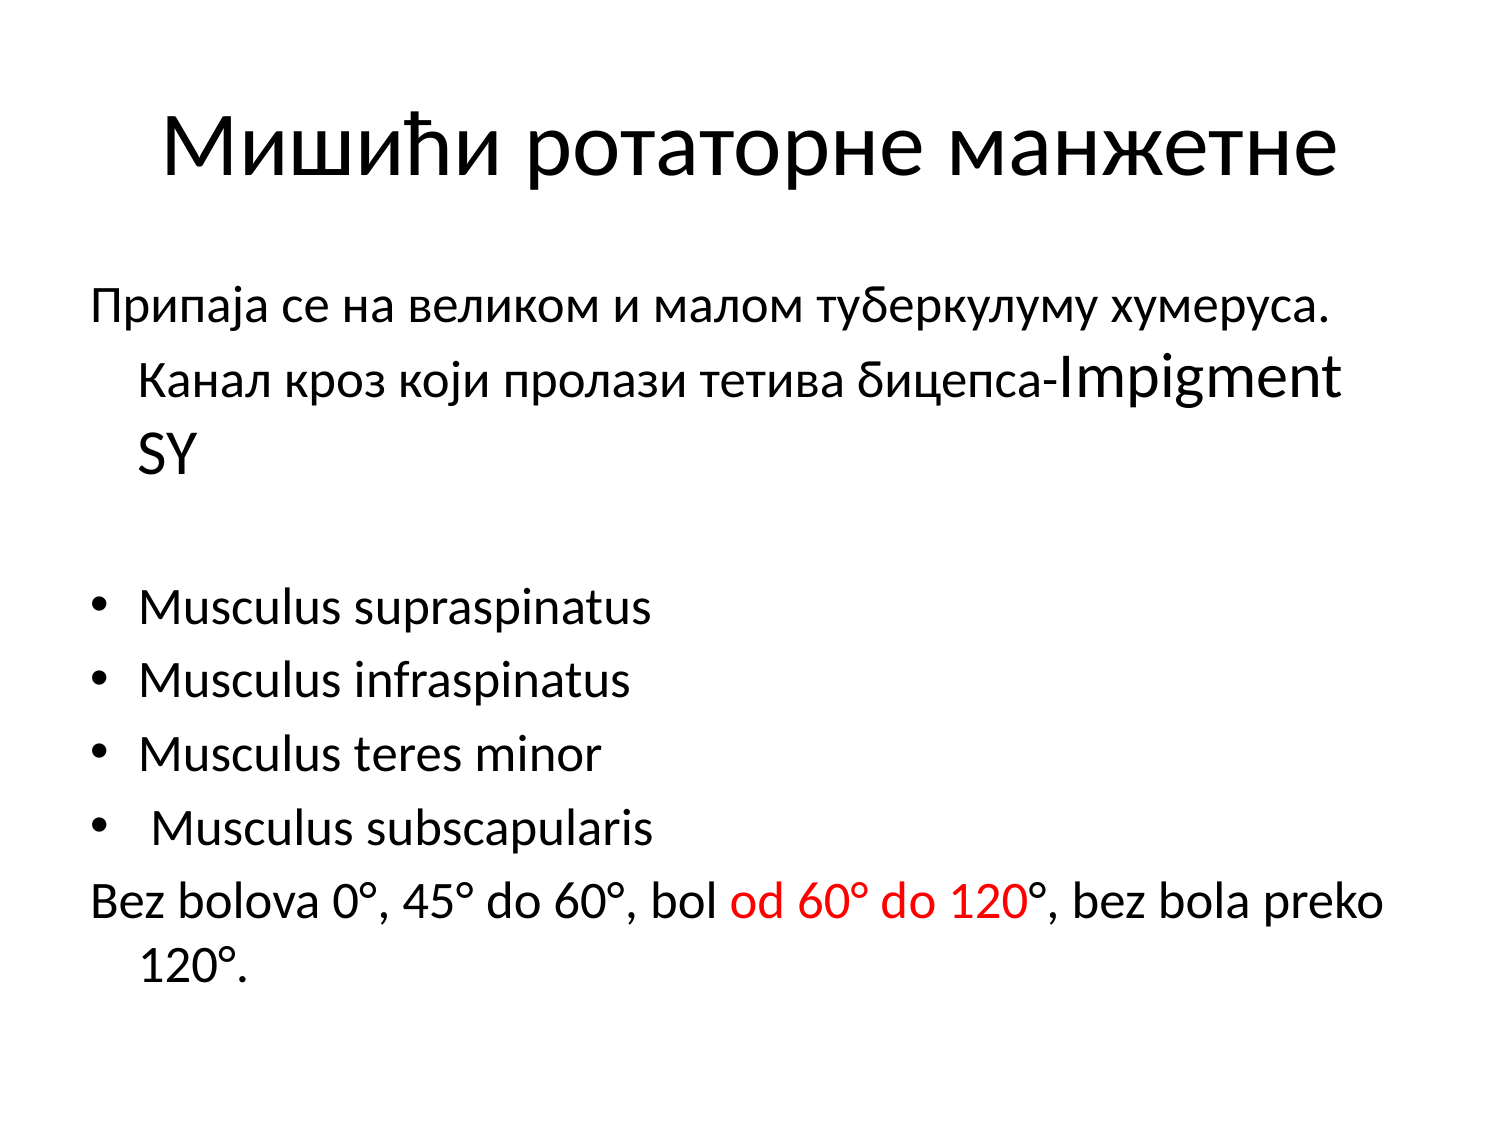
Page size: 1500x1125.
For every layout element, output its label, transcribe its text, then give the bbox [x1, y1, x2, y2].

list Припаја се на великом и малом туберкулуму хумеруса. Канал кроз који пролази тетива бицепса-Impigment SY Musculus supraspinatus Musculus infraspinatus Musculus teres minor Musculus subscapularis Bez bolova 0°, 45° do 60°, bol od 60° do 120°, bez bola preko 120°. [75, 262, 1425, 1005]
title Мишићи ротаторне манжетне [75, 45, 1425, 233]
